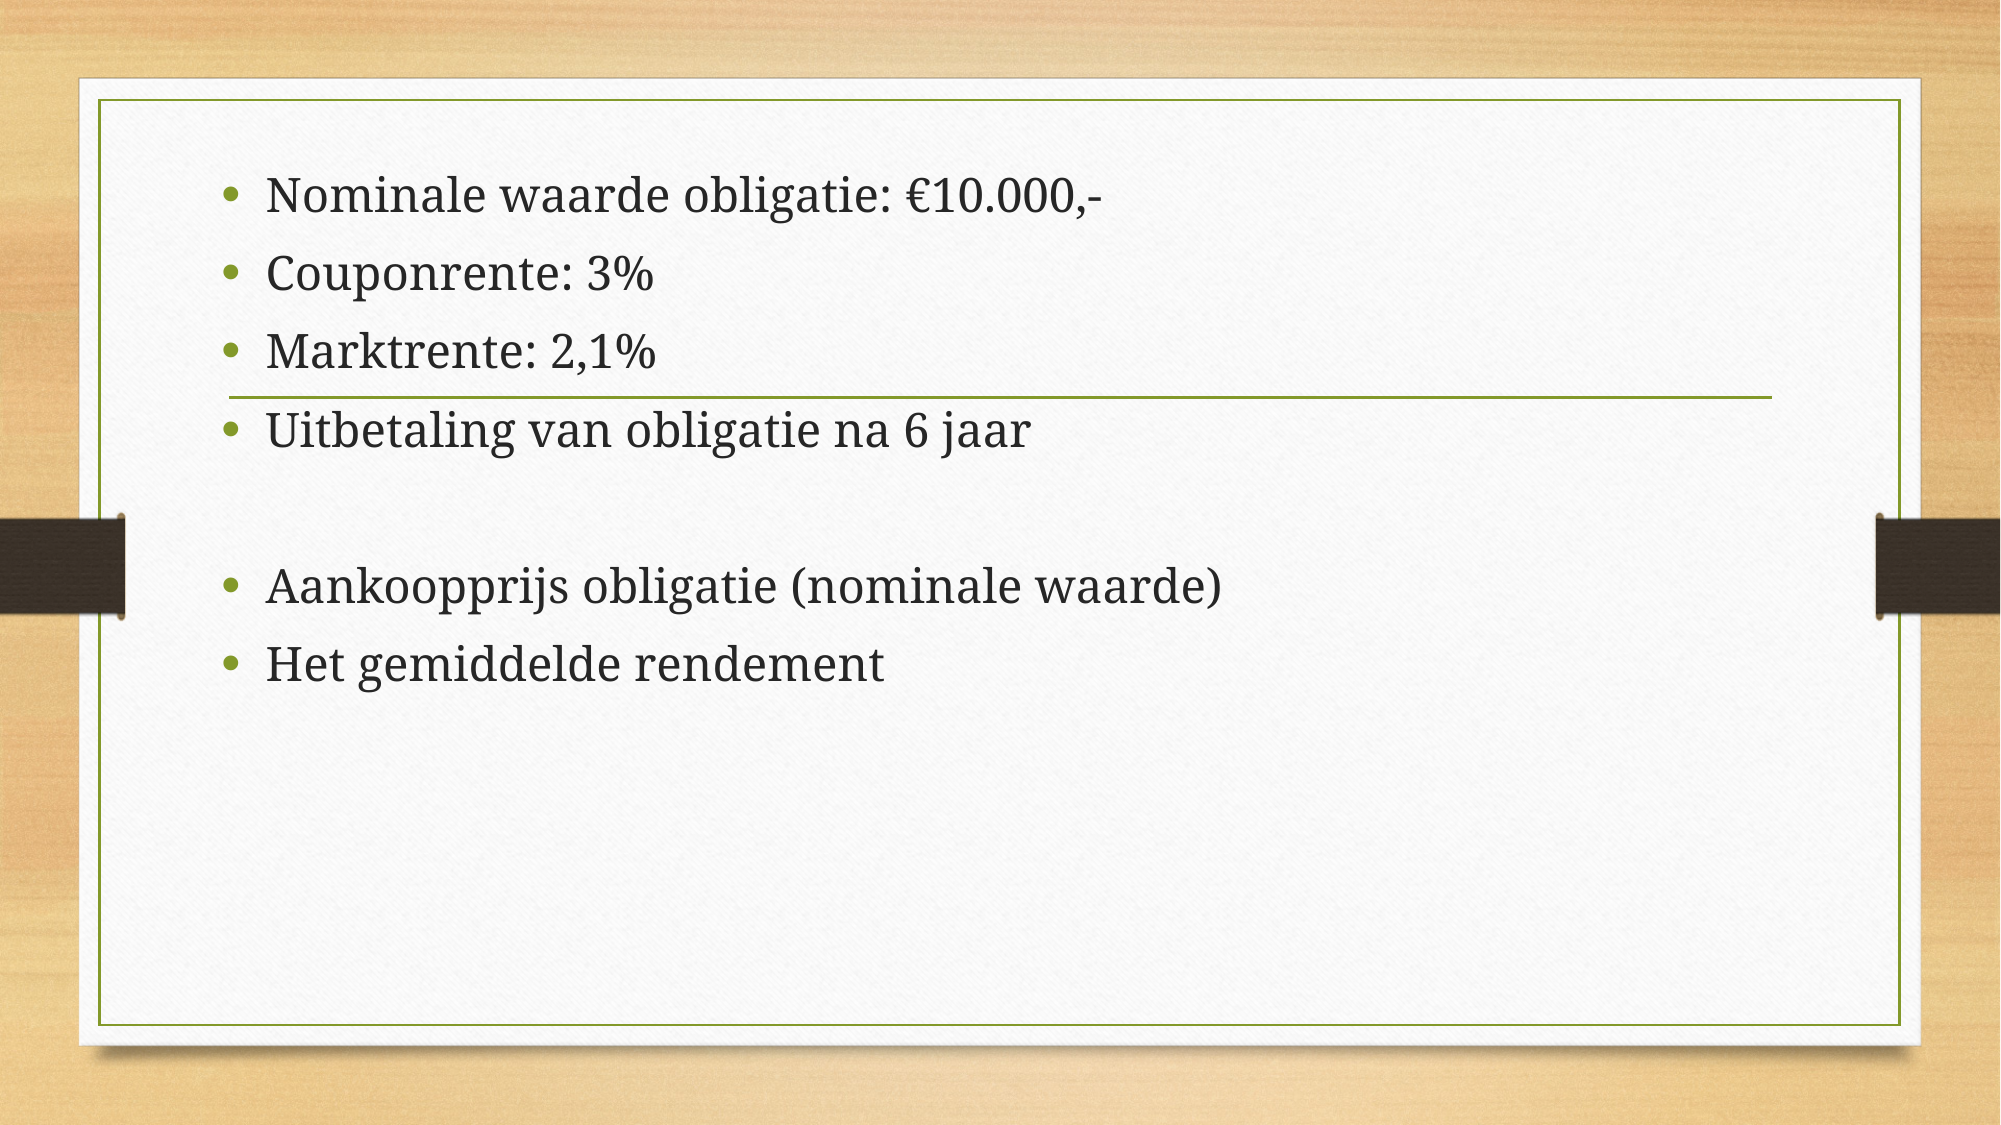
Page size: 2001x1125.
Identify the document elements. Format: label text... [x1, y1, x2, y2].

picture [0, 0, 2001, 1125]
list Nominale waarde obligatie: €10.000,- Couponrente: 3% Marktrente: 2,1% Uitbetaling van obligatie na 6 jaar Aankoopprijs obligatie (nominale waarde) Het gemiddelde rendement [206, 157, 1782, 702]
